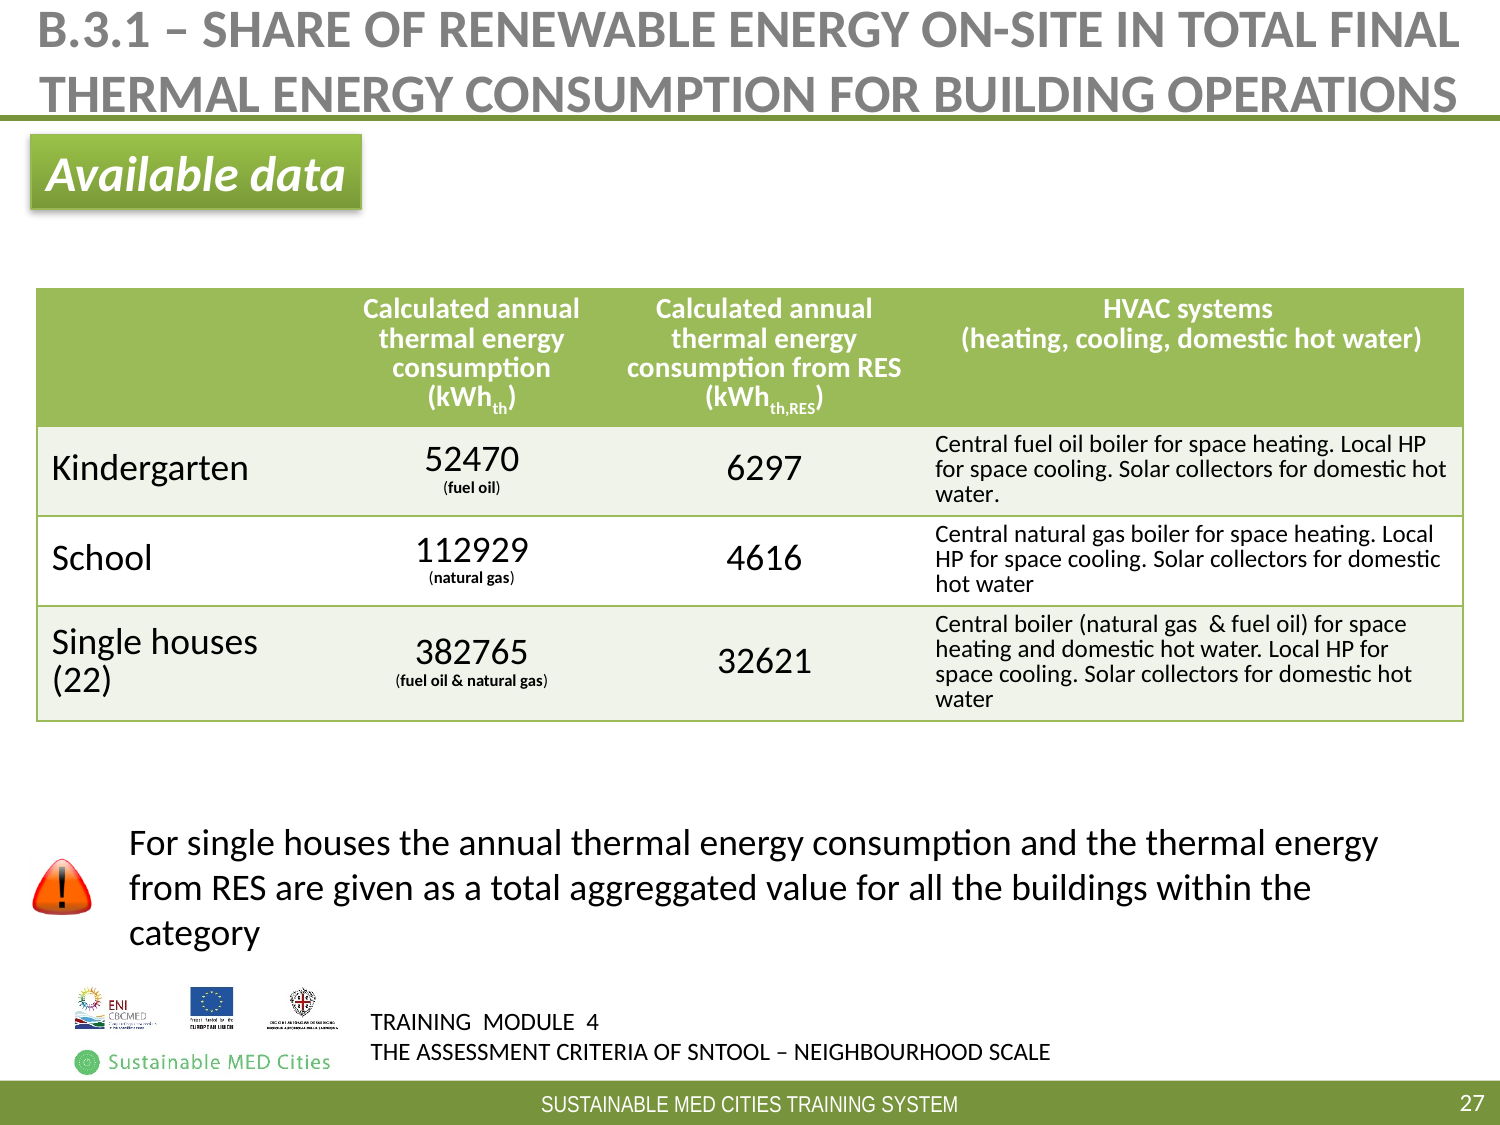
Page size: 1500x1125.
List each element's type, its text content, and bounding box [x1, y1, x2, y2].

table_cell Single houses (22) [38, 607, 335, 720]
text_box For single houses the annual thermal energy consumption and the thermal energy from RES are given as a total aggreggated value for all the buildings within the category [114, 810, 1430, 961]
slide_number 27 [1149, 1076, 1500, 1125]
picture [29, 856, 93, 917]
table_header Calculated annual thermal energy consumption from RES (kWhth,RES) [609, 290, 920, 425]
table_header HVAC systems (heating, cooling, domestic hot water) [920, 290, 1462, 425]
table_cell School [38, 517, 335, 605]
table_header [38, 290, 335, 425]
table_cell Central fuel oil boiler for space heating. Local HP for space cooling. Solar collectors for domestic hot water. [920, 427, 1462, 515]
table_cell Kindergarten [38, 427, 335, 515]
table_cell 112929 (natural gas) [335, 517, 609, 605]
picture [62, 978, 356, 1080]
table_header Calculated annual thermal energy consumption (kWhth) [335, 290, 609, 425]
table_cell Central natural gas boiler for space heating. Local HP for space cooling. Solar collectors for domestic hot water [920, 517, 1462, 605]
table_cell 6297 [609, 427, 920, 515]
table_cell 382765 (fuel oil & natural gas) [335, 607, 609, 720]
text_box Available data [30, 134, 362, 210]
title B.3.1 – SHARE OF RENEWABLE ENERGY ON-SITE IN TOTAL FINAL THERMAL ENERGY CONSUMPTION FOR BUILDING OPERATIONS [0, 0, 1500, 117]
table_cell 52470 (fuel oil) [335, 427, 609, 515]
table_cell 4616 [609, 517, 920, 605]
table_cell 32621 [609, 607, 920, 720]
table_cell Central boiler (natural gas & fuel oil) for space heating and domestic hot water. Local HP for space cooling. Solar collectors for domestic hot water [920, 607, 1462, 720]
